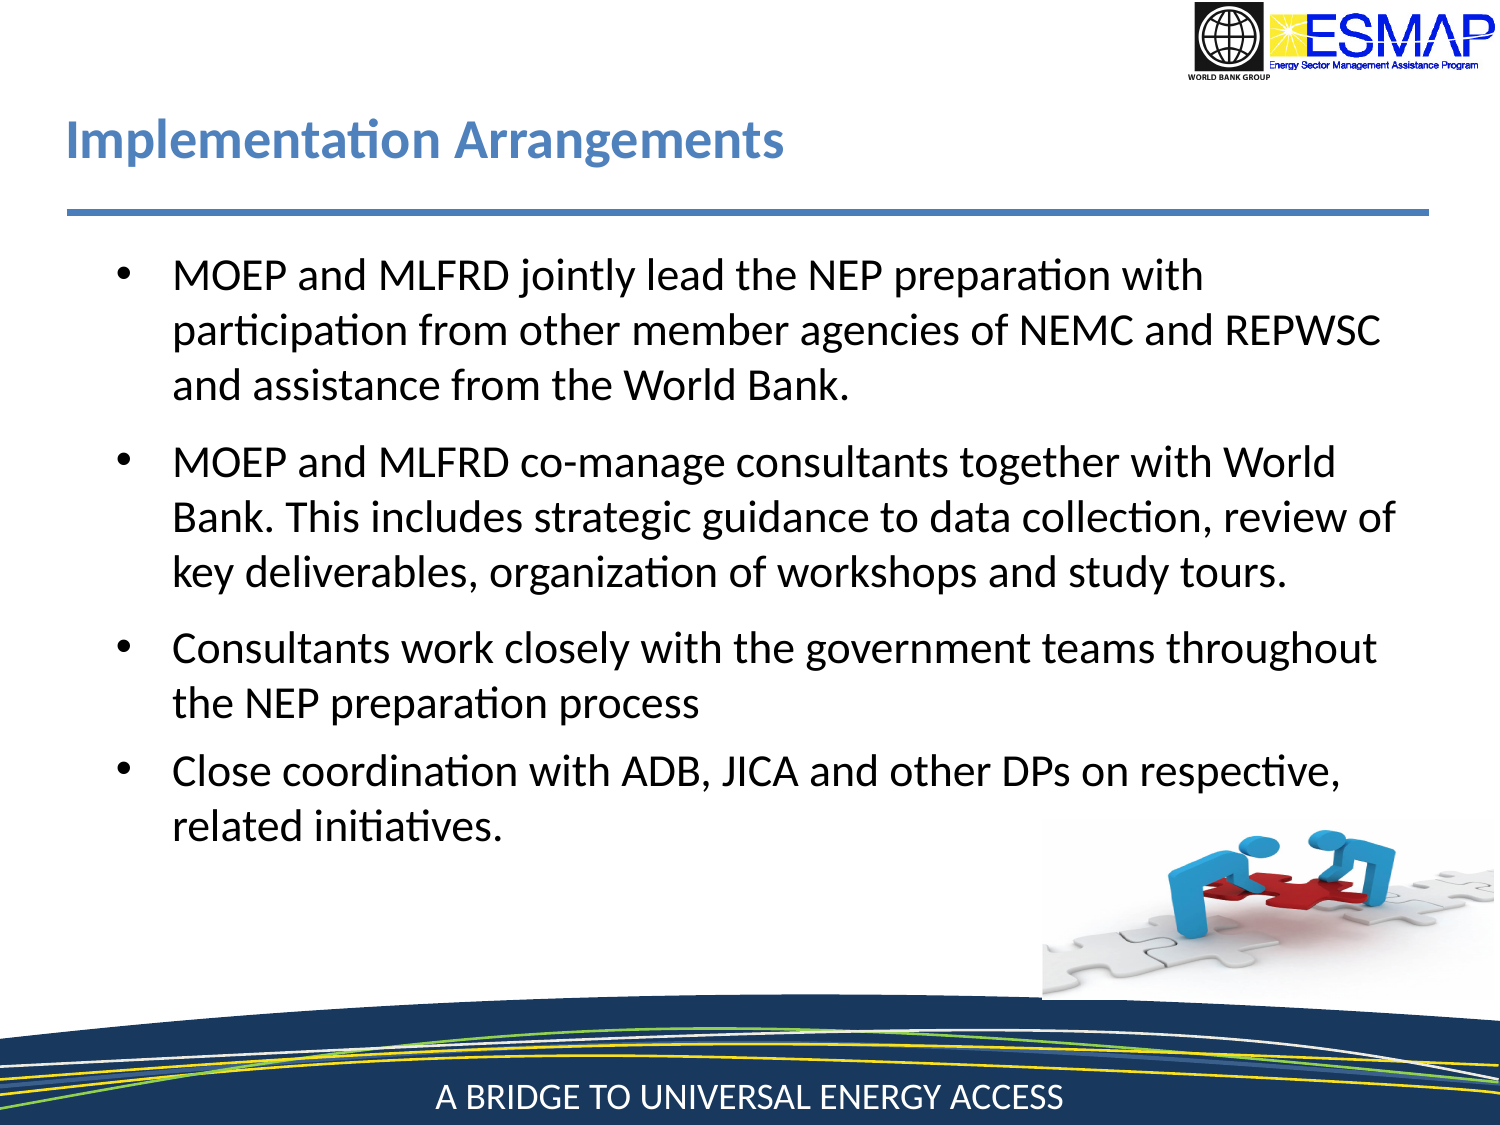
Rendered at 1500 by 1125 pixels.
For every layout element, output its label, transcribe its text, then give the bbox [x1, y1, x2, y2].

text_box [389, 1026, 852, 1045]
text_box [0, 994, 1500, 1064]
picture [1042, 819, 1494, 1000]
text_box [1425, 1060, 1499, 1064]
picture [1188, 1, 1499, 80]
text_box A Bridge to Universal Energy Access [0, 1064, 1500, 1125]
text_box MOEP and MLFRD jointly lead the NEP preparation with participation from other member agencies of NEMC and REPWSC and assistance from the World Bank. MOEP and MLFRD co-manage consultants together with World Bank. This includes strategic guidance to data collection, review of key deliverables, organization of workshops and study tours. Consultants work closely with the government teams throughout the NEP preparation process Close coordination with ADB, JICA and other DPs on respective, related initiatives. [100, 237, 1430, 963]
text_box Implementation Arrangements [50, 42, 1363, 230]
text_box [10, 1028, 1285, 1064]
slide_number 9 [1074, 1042, 1425, 1103]
